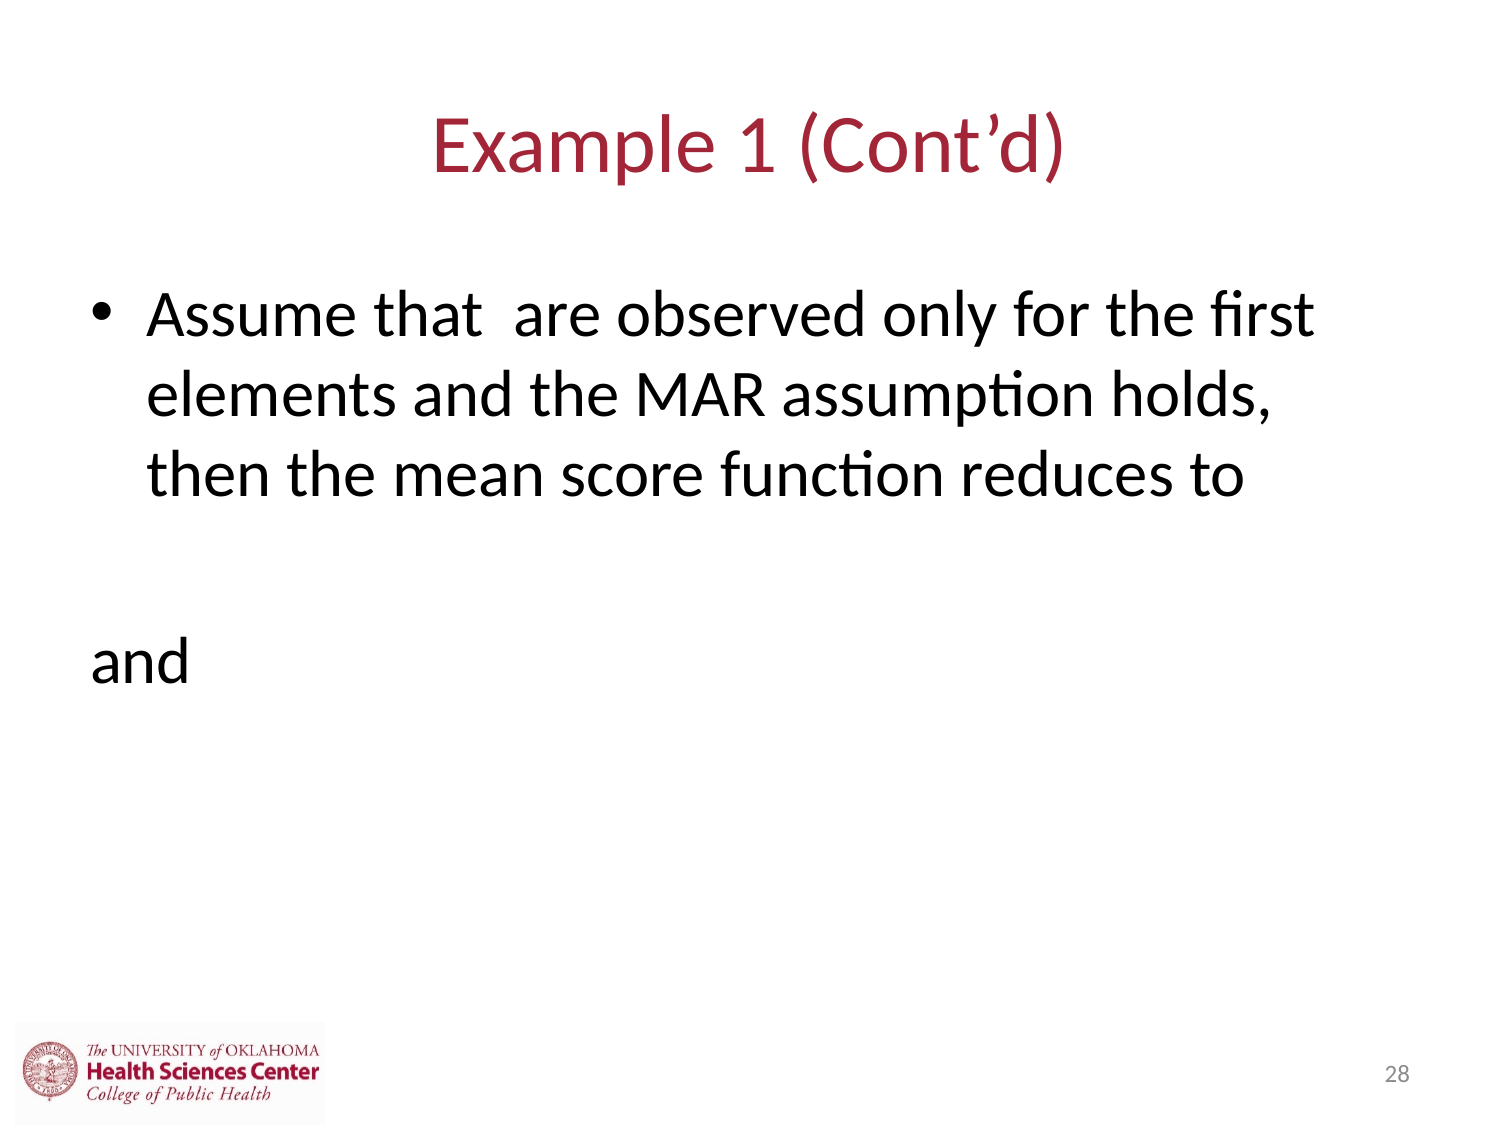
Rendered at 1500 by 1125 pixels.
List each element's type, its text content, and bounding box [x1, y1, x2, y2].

picture [15, 1022, 325, 1125]
slide_number 28 [1074, 1042, 1425, 1103]
title Example 1 (Cont’d) [75, 45, 1425, 233]
